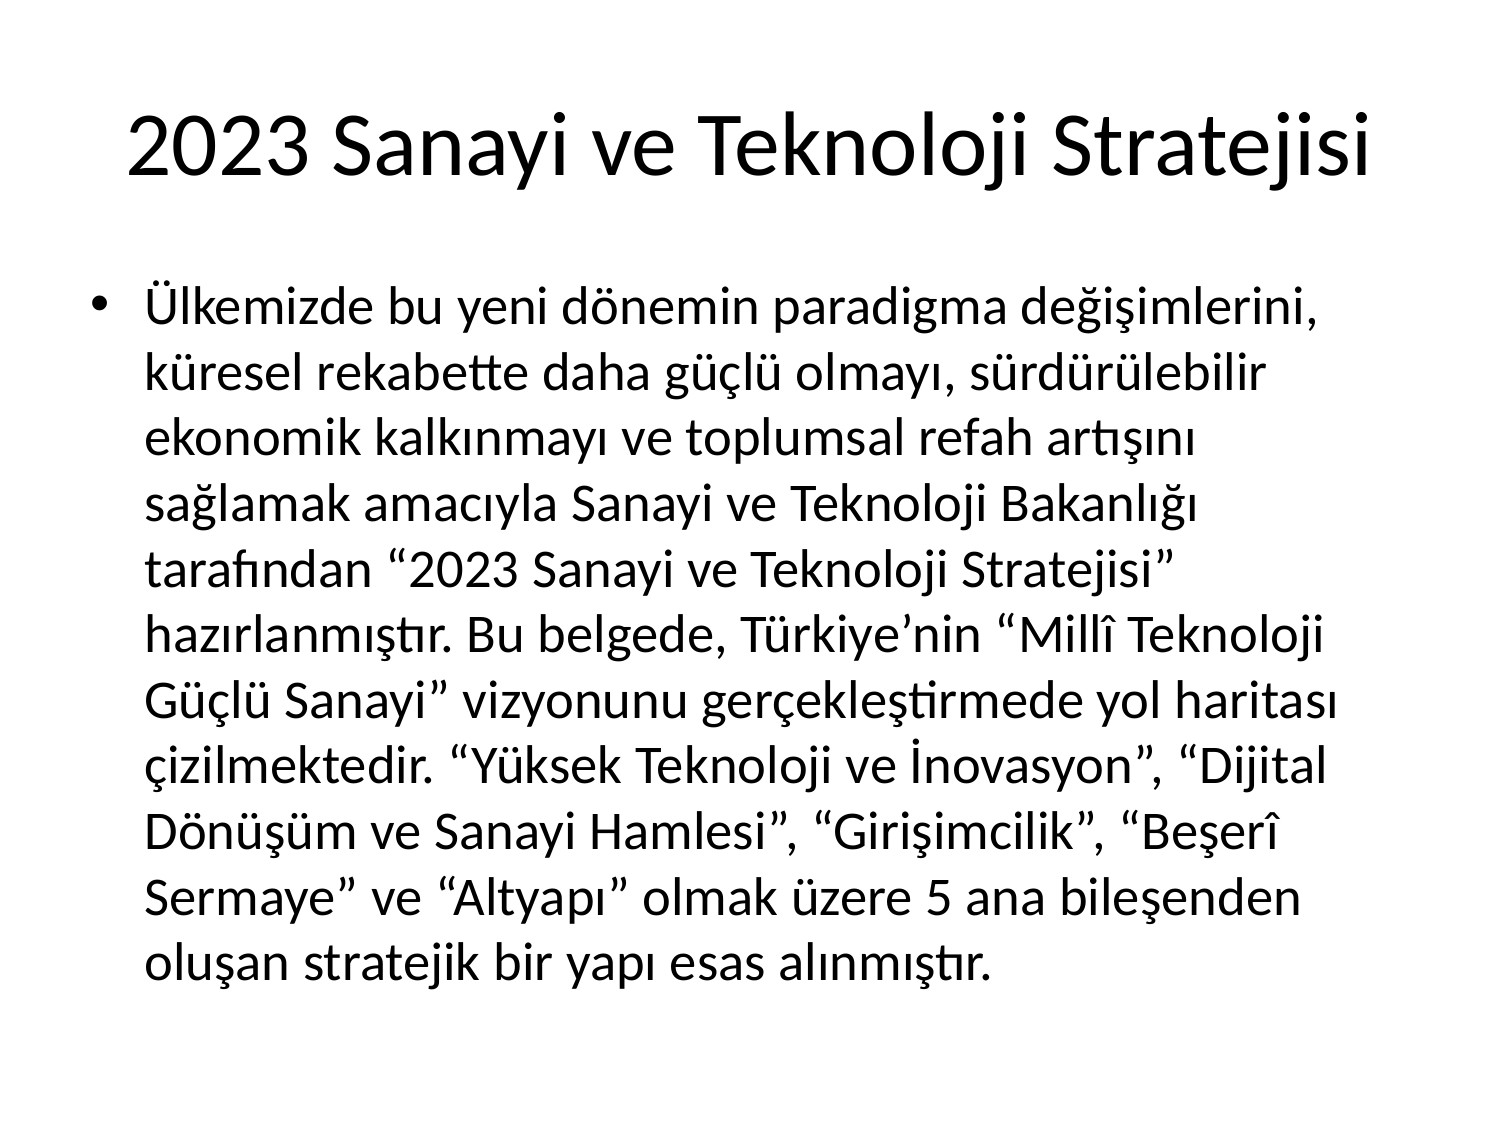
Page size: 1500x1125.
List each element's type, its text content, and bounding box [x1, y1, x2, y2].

title 2023 Sanayi ve Teknoloji Stratejisi [75, 45, 1425, 233]
list Ülkemizde bu yeni dönemin paradigma değişimlerini, küresel rekabette daha güçlü olmayı, sürdürülebilir ekonomik kalkınmayı ve toplumsal refah artışını sağlamak amacıyla Sanayi ve Teknoloji Bakanlığı tarafından “2023 Sanayi ve Teknoloji Stratejisi” hazırlanmıştır. Bu belgede, Türkiye’nin “Millî Teknoloji Güçlü Sanayi” vizyonunu gerçekleştirmede yol haritası çizilmektedir. “Yüksek Teknoloji ve İnovasyon”, “Dijital Dönüşüm ve Sanayi Hamlesi”, “Girişimcilik”, “Beşerî Sermaye” ve “Altyapı” olmak üzere 5 ana bileşenden oluşan stratejik bir yapı esas alınmıştır. [75, 262, 1425, 1005]
